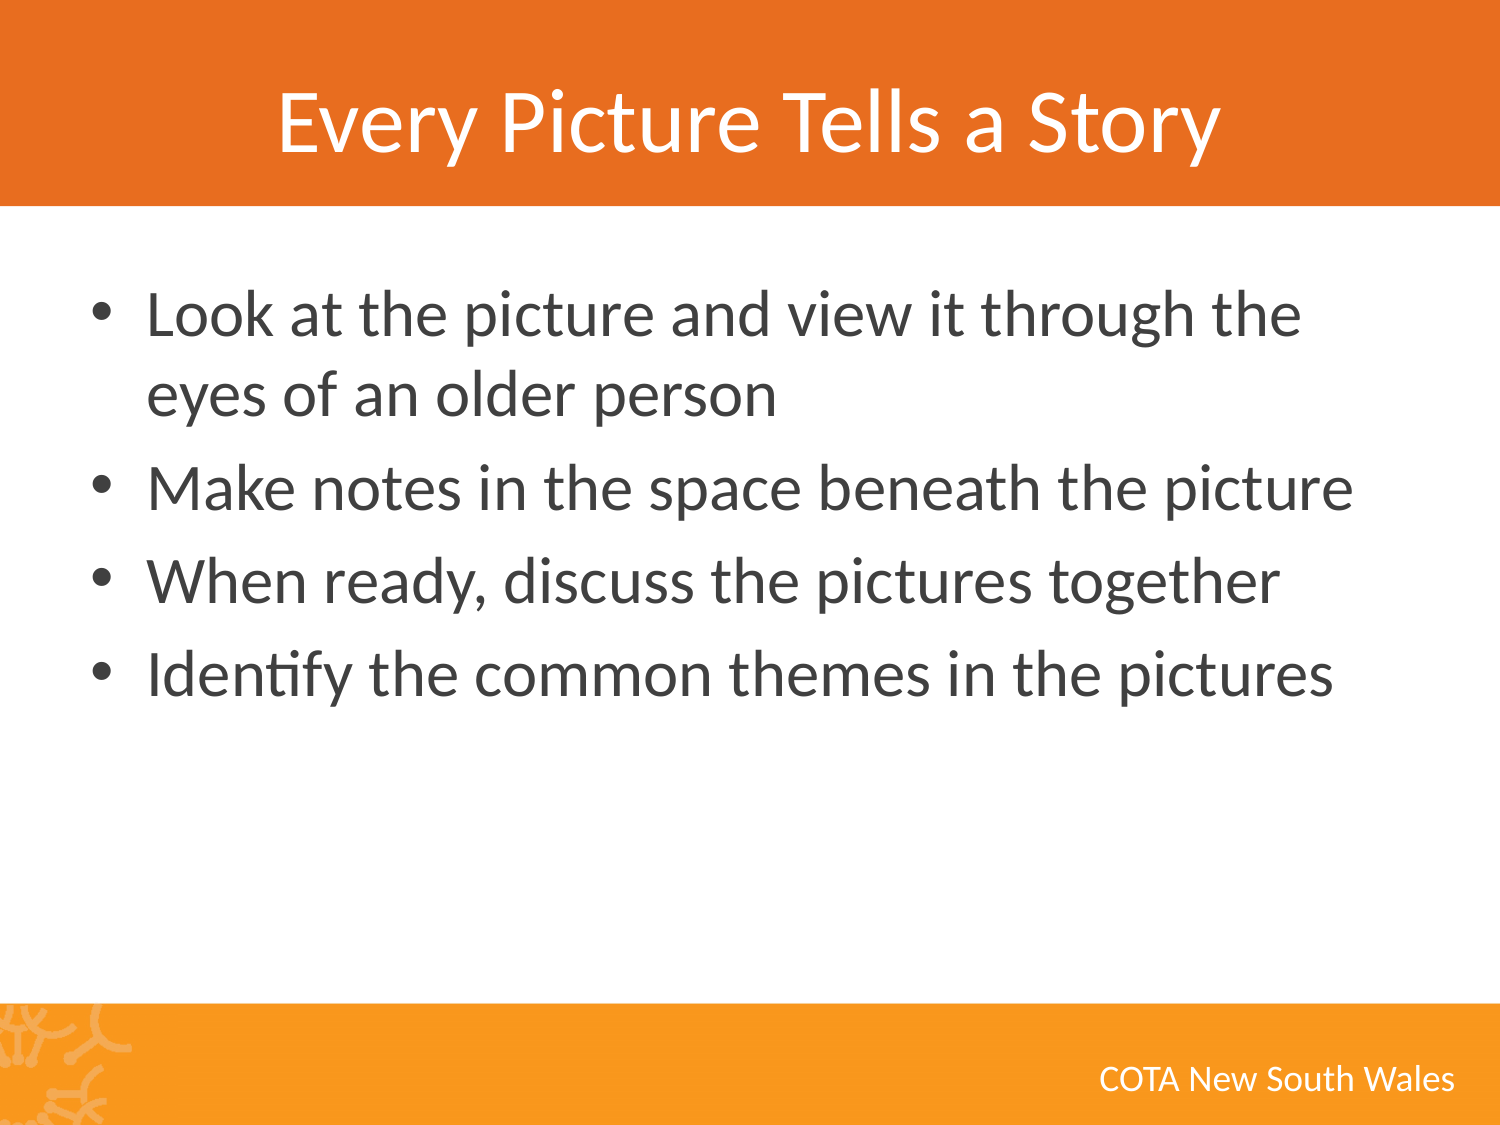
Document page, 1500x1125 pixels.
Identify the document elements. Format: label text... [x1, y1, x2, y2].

picture [0, 1002, 1500, 1125]
title Every Picture Tells a Story [0, 0, 1500, 233]
list Look at the picture and view it through the eyes of an older person Make notes in the space beneath the picture When ready, discuss the pictures together Identify the common themes in the pictures [75, 262, 1425, 997]
